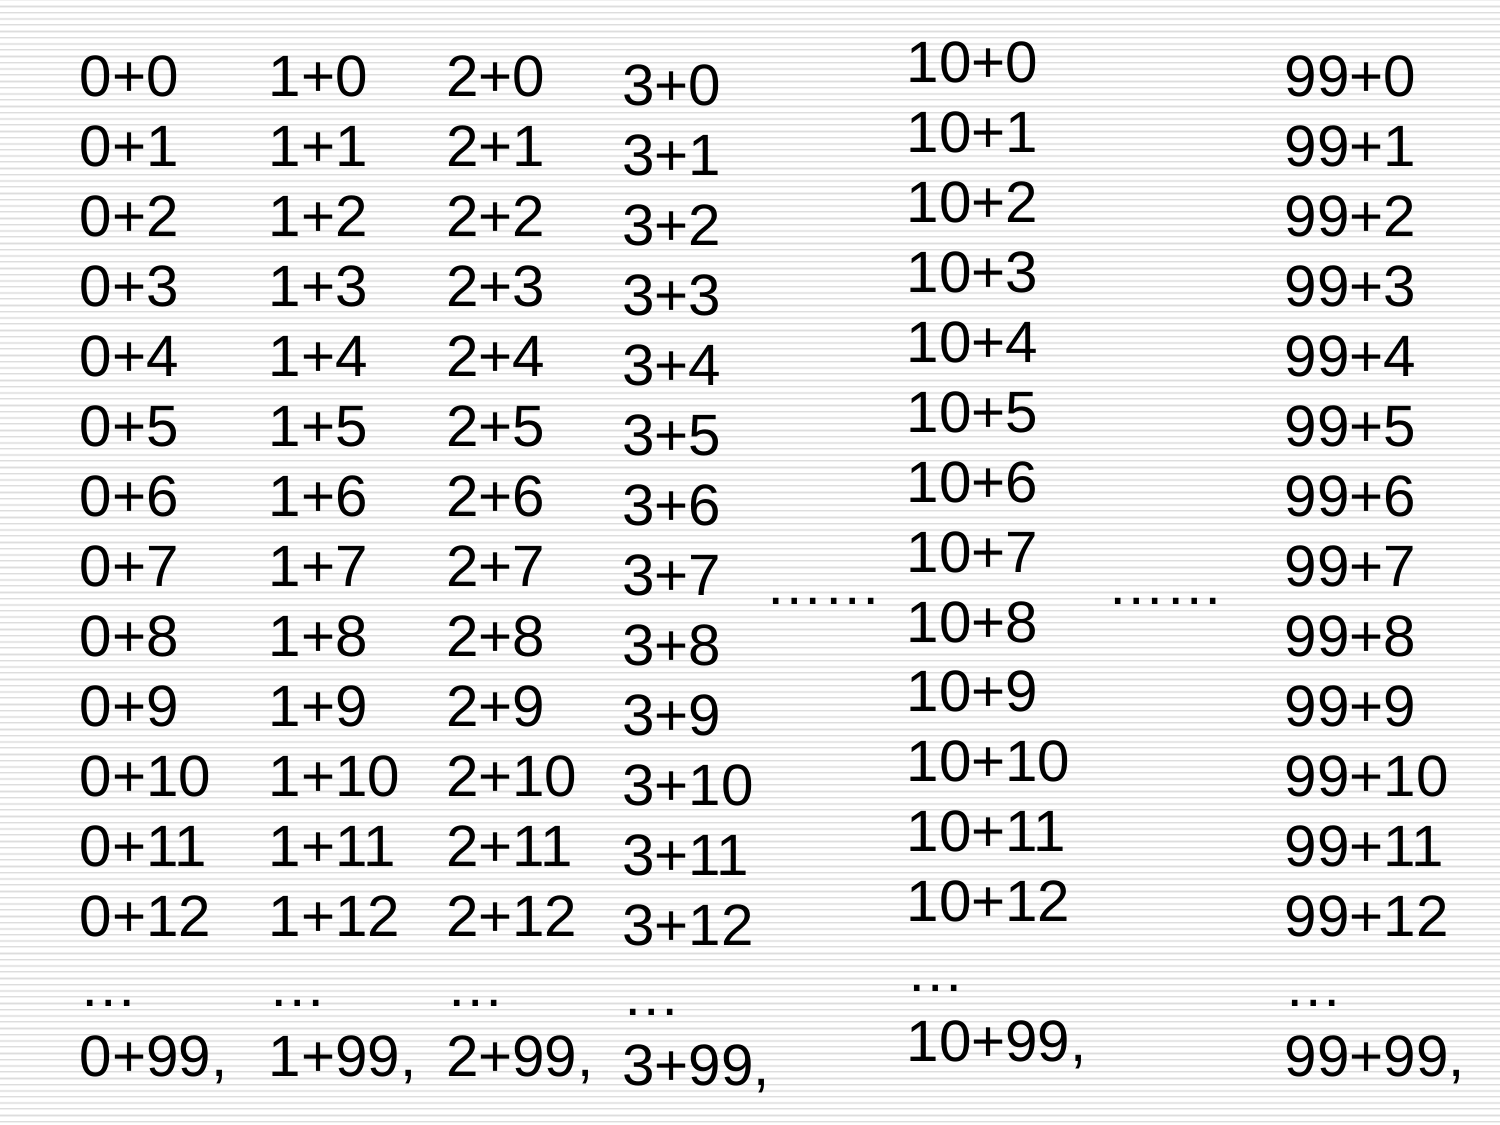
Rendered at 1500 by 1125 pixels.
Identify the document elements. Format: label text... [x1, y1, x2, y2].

text_box 1+0 1+1 1+2 1+3 1+4 1+5 1+6 1+7 1+8 1+9 1+10 1+11 1+12 … 1+99, [254, 31, 431, 1096]
text_box 2+0 2+1 2+2 2+3 2+4 2+5 2+6 2+7 2+8 2+9 2+10 2+11 2+12 … 2+99, [431, 31, 609, 1096]
text_box 0+0 0+1 0+2 0+3 0+4 0+5 0+6 0+7 0+8 0+9 0+10 0+11 0+12 … 0+99, [65, 31, 243, 1096]
text_box 10+0 10+1 10+2 10+3 10+4 10+5 10+6 10+7 10+8 10+9 10+10 10+11 10+12 … 10+99, [891, 16, 1102, 1081]
text_box 3+0 3+1 3+2 3+3 3+4 3+5 3+6 3+7 3+8 3+9 3+10 3+11 3+12 … 3+99, [607, 40, 785, 1105]
picture [0, 0, 1500, 1125]
text_box 99+0 99+1 99+2 99+3 99+4 99+5 99+6 99+7 99+8 99+9 99+10 99+11 99+12 … 99+99, [1270, 31, 1480, 1096]
text_box …… [1102, 538, 1239, 624]
text_box …… [750, 538, 897, 624]
